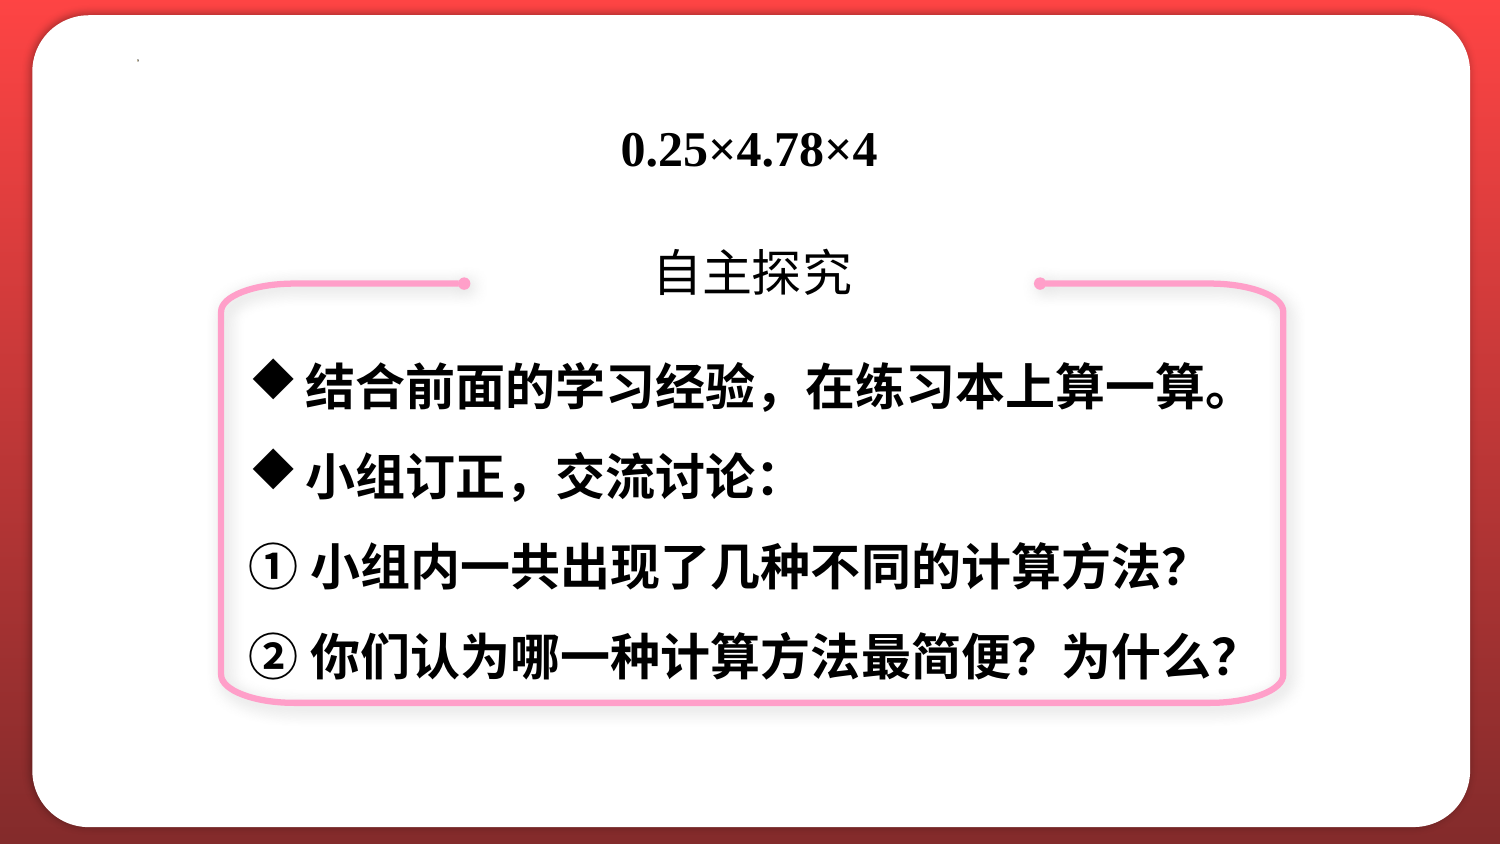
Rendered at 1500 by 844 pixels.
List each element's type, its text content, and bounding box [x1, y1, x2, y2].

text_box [221, 234, 1284, 703]
text_box 0.25×4.78×4 [605, 108, 893, 184]
